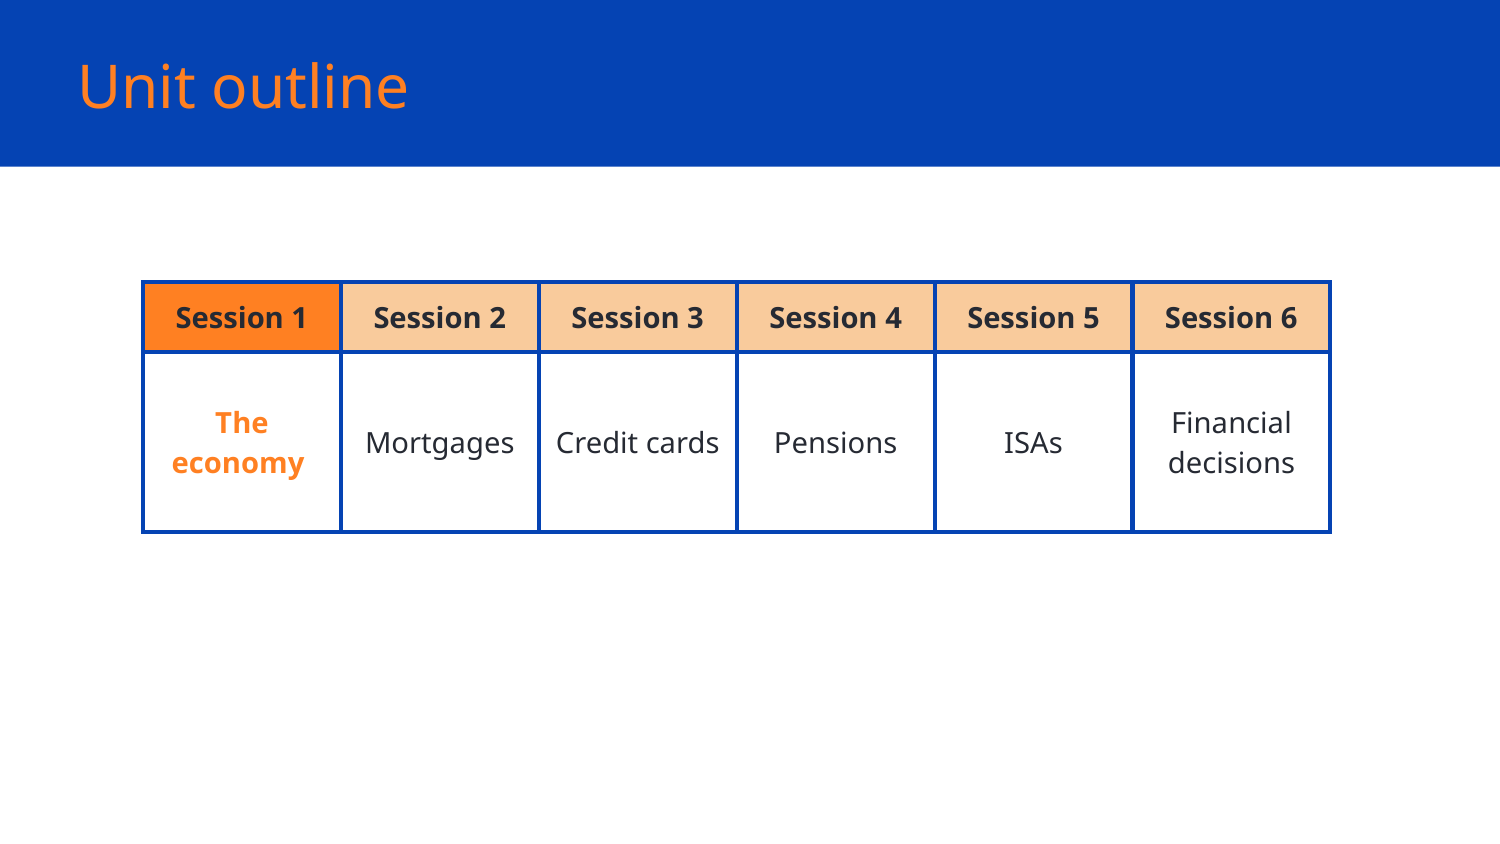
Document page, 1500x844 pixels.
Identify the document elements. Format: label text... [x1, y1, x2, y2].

table_header Session 5 [937, 284, 1130, 350]
table_cell ISAs [937, 354, 1130, 530]
table_header Session 6 [1135, 284, 1328, 350]
table_cell The economy [145, 354, 339, 530]
title Unit outline [62, 41, 1331, 127]
table_cell Financial decisions [1135, 354, 1328, 530]
table_cell Credit cards [541, 354, 735, 530]
table_header Session 3 [541, 284, 735, 350]
table_header Session 4 [739, 284, 933, 350]
table_header Session 2 [343, 284, 537, 350]
table_cell Pensions [739, 354, 933, 530]
table_header Session 1 [145, 284, 339, 350]
table_cell Mortgages [343, 354, 537, 530]
